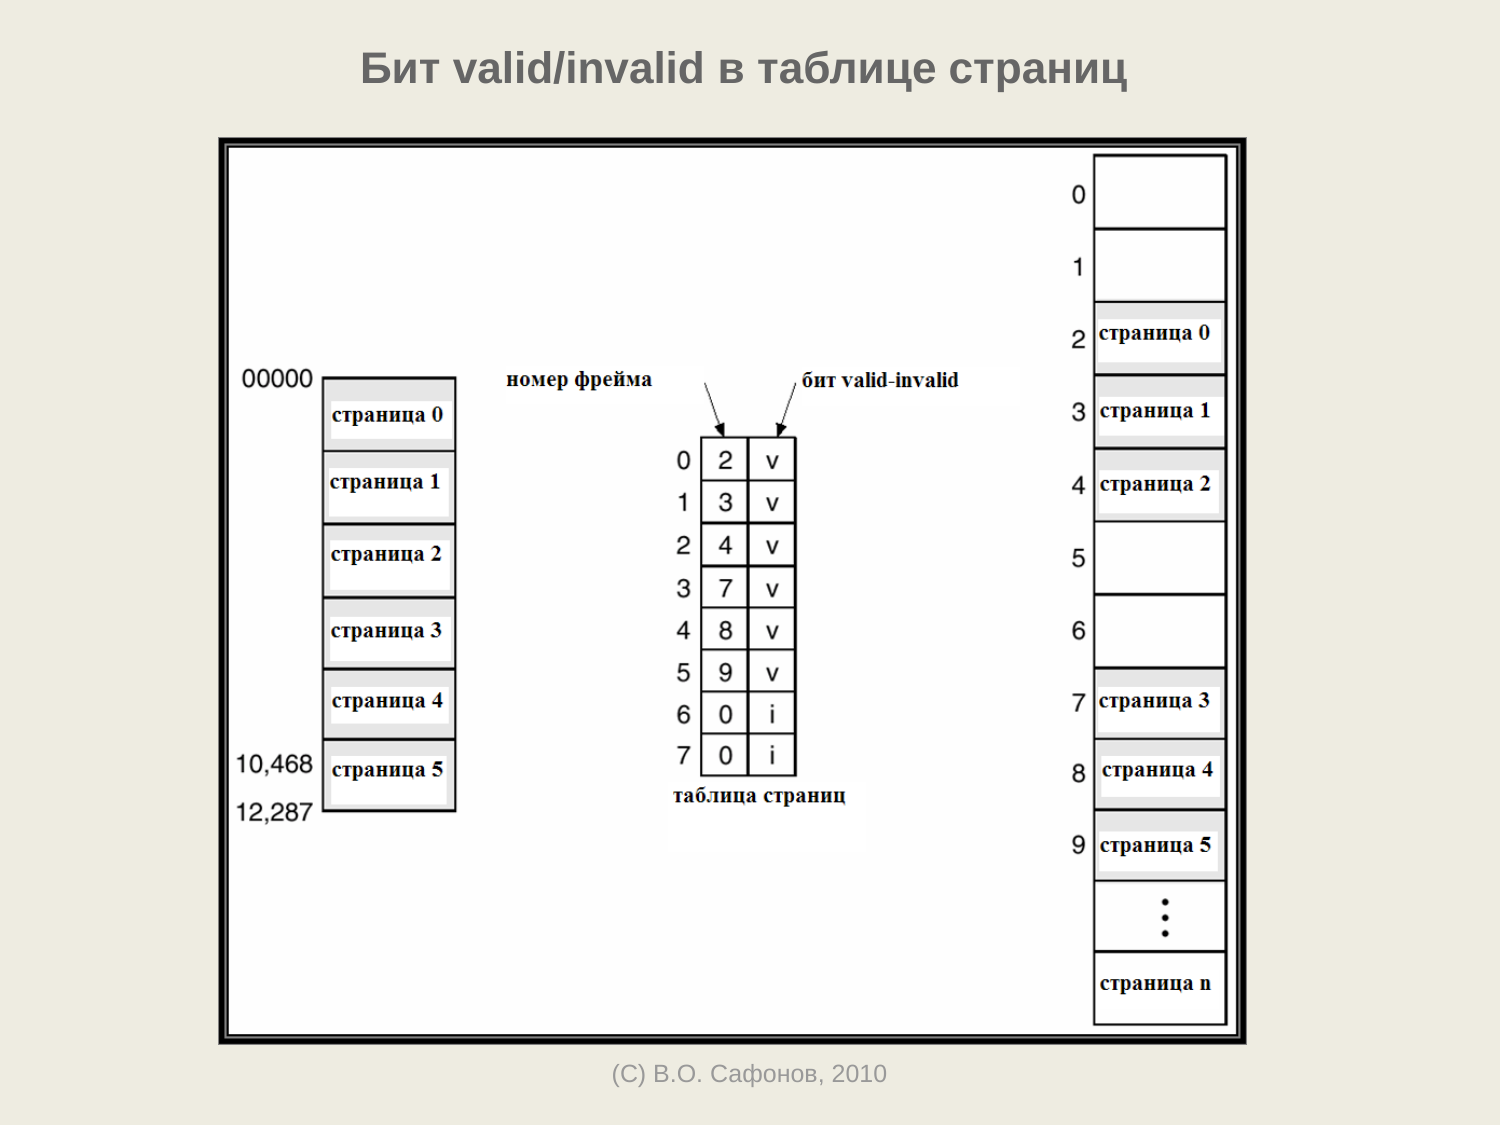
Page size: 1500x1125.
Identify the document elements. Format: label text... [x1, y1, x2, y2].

footer (C) В.О. Сафонов, 2010 [512, 1045, 988, 1103]
picture [218, 136, 1247, 1045]
title Бит valid/invalid в таблице страниц [111, 30, 1377, 102]
